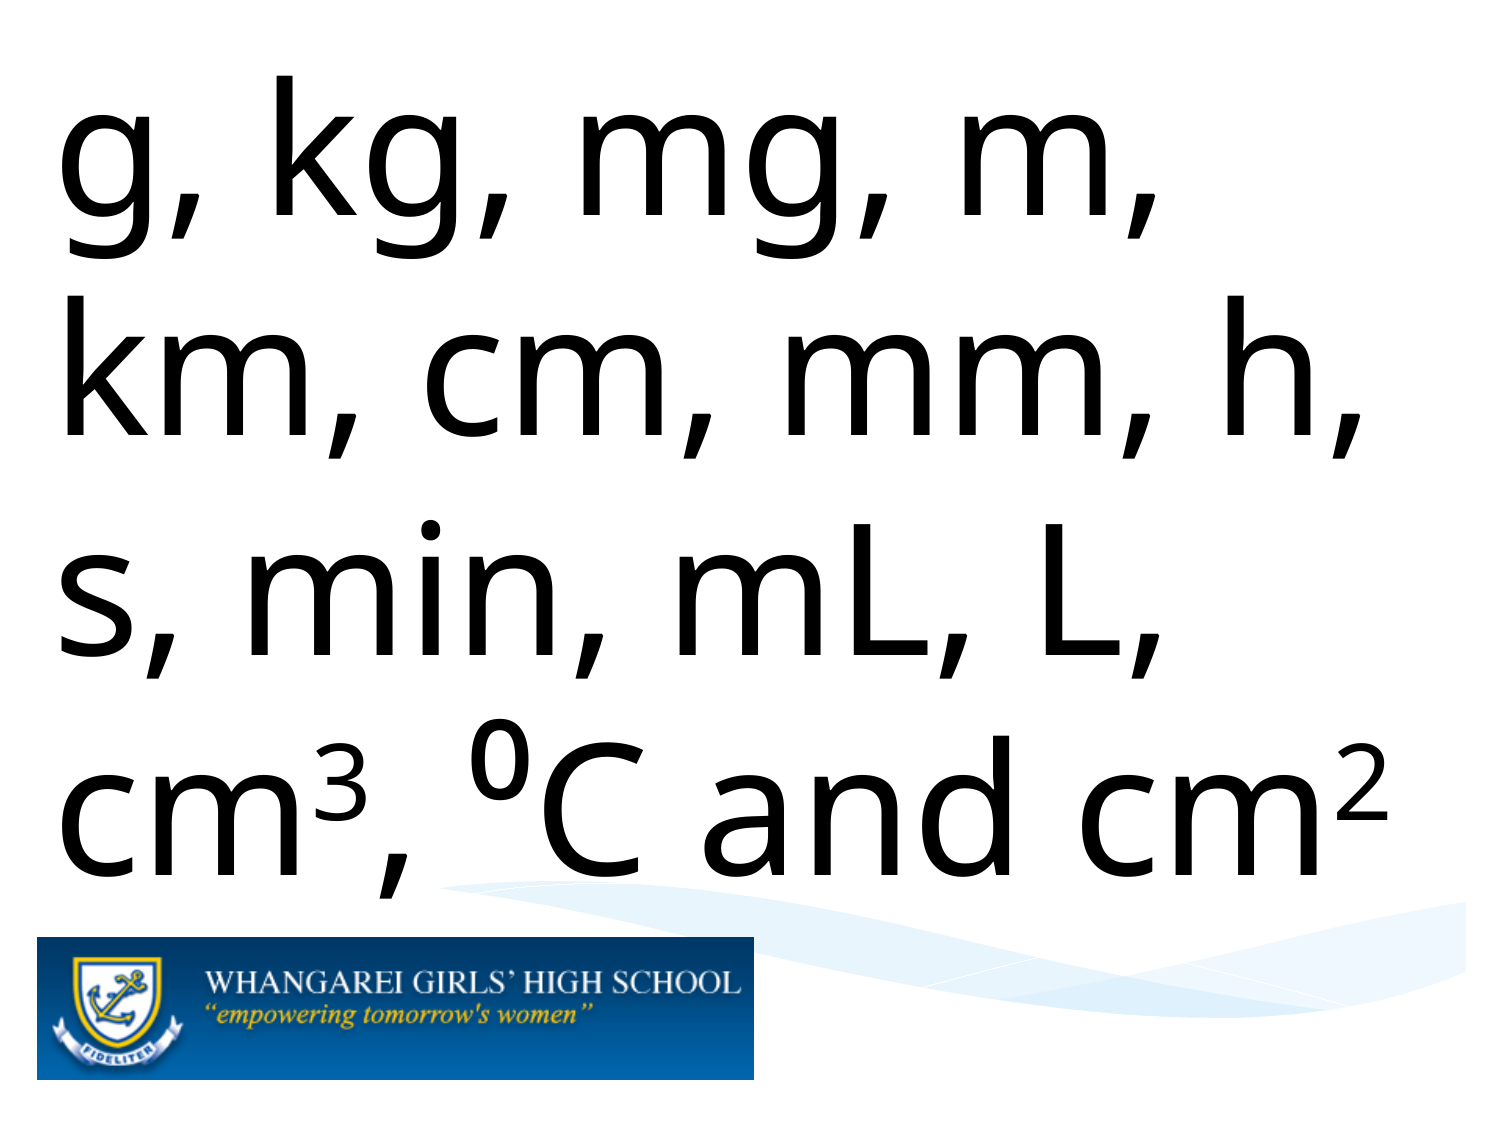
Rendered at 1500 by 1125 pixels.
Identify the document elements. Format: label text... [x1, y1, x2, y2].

text_box g, kg, mg, m, km, cm, mm, h, s, min, mL, L, cm3, ⁰C and cm2 [37, 24, 1450, 920]
picture [37, 937, 754, 1080]
